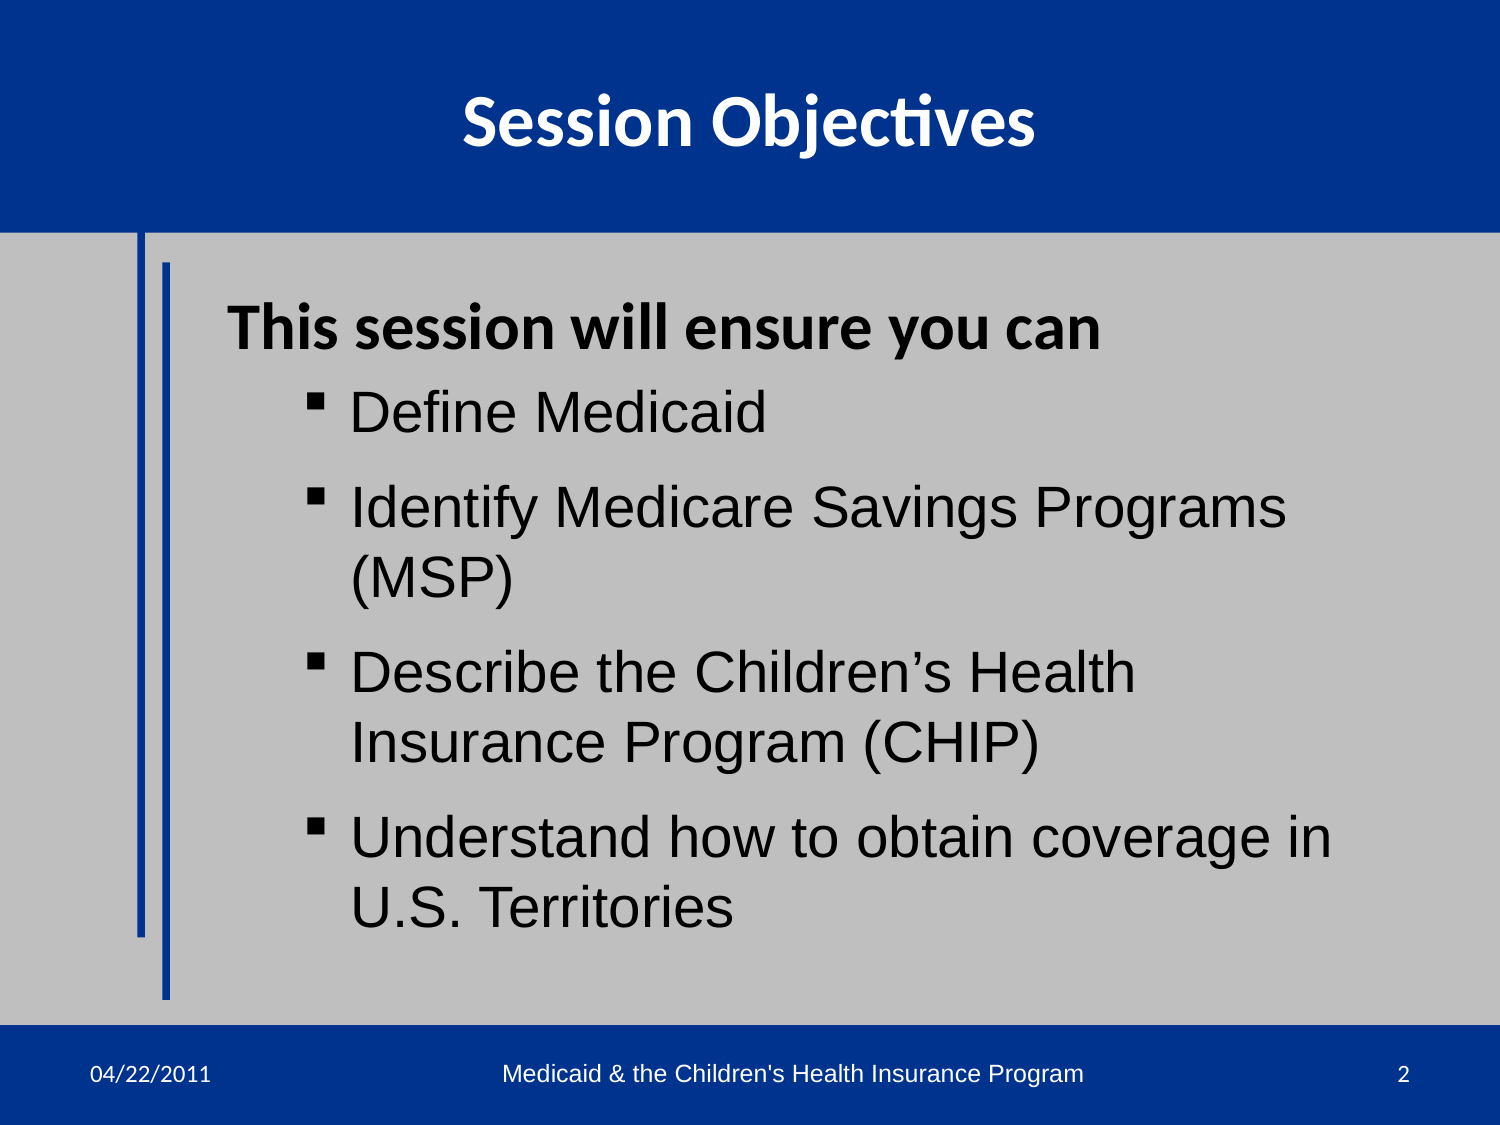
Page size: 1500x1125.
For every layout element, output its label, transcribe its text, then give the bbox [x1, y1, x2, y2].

footer Medicaid & the Children's Health Insurance Program [300, 1042, 1288, 1103]
list This session will ensure you can Define Medicaid Identify Medicare Savings Programs (MSP) Describe the Children’s Health Insurance Program (CHIP) Understand how to obtain coverage in U.S. Territories [212, 274, 1426, 976]
slide_number 2 [1288, 1042, 1425, 1103]
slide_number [75, 1042, 300, 1103]
title Session Objectives [0, 0, 1500, 233]
